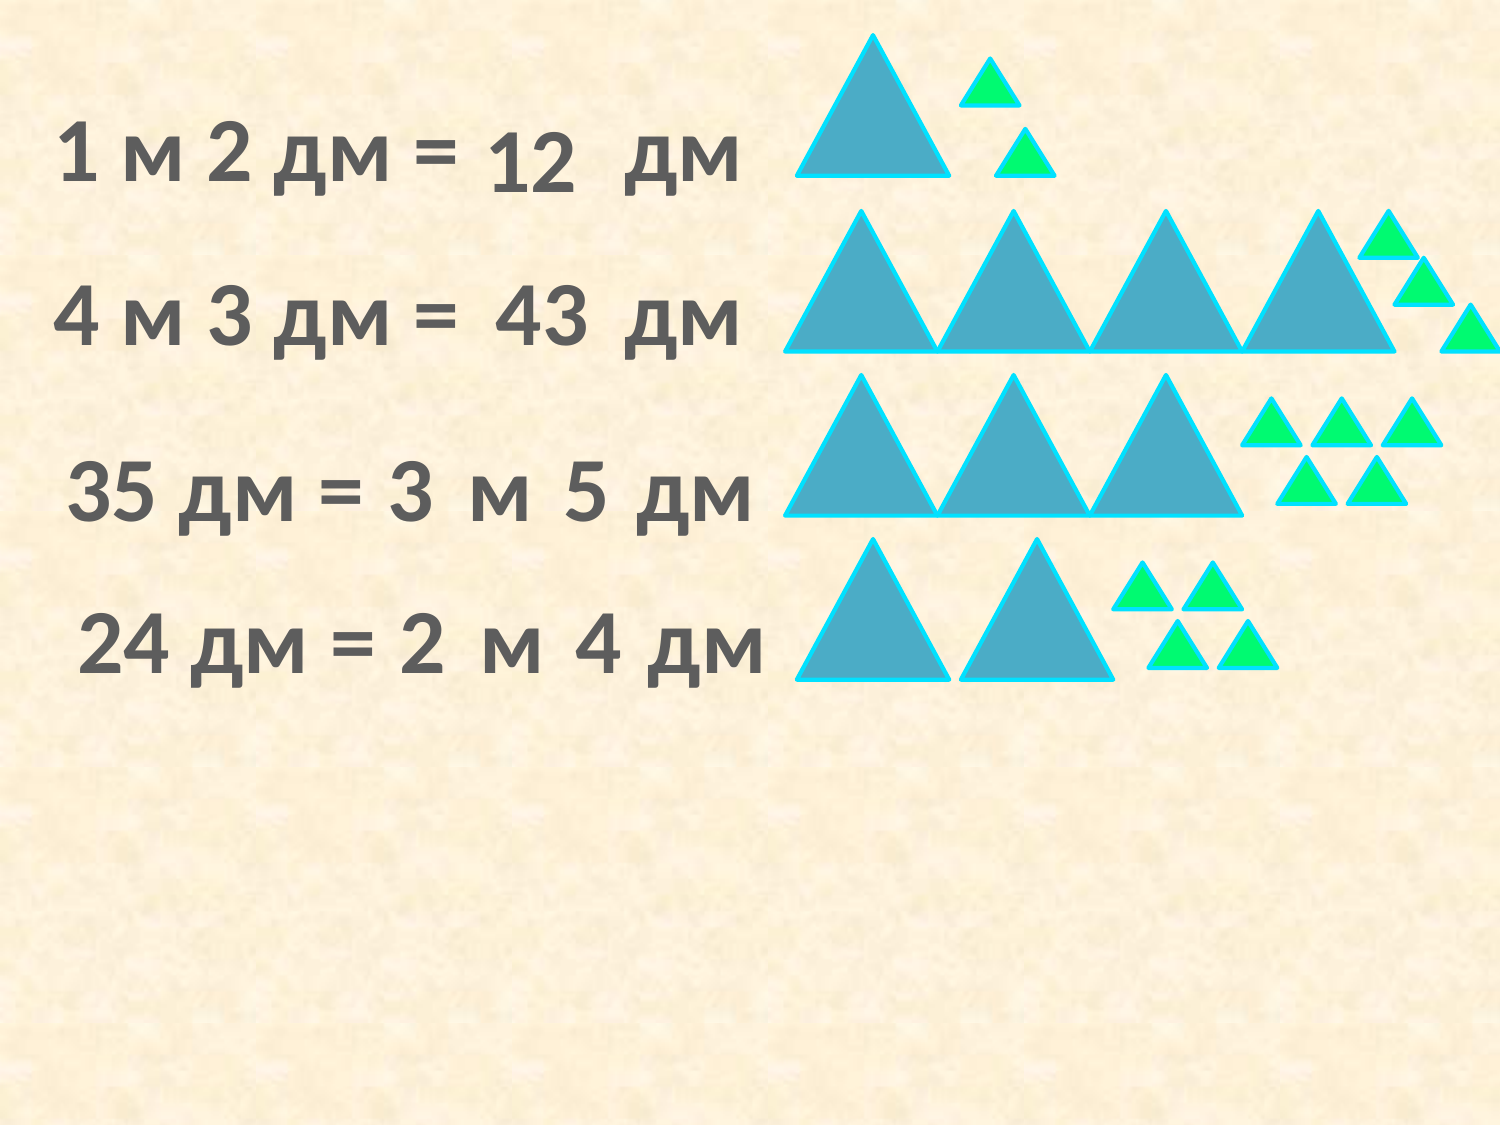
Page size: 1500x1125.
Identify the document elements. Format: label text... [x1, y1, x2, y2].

text_box [783, 372, 937, 518]
text_box 4 м 3 дм = дм [604, 246, 760, 371]
text_box [1111, 560, 1174, 612]
text_box [1439, 302, 1500, 354]
text_box [783, 208, 937, 354]
text_box [1216, 618, 1280, 671]
text_box 4 [539, 574, 637, 700]
text_box 2 [363, 574, 461, 700]
text_box [1240, 208, 1397, 354]
text_box [1240, 396, 1303, 448]
text_box 35 дм = м дм [450, 421, 527, 547]
text_box [935, 372, 1090, 518]
text_box [994, 126, 1057, 178]
text_box [1380, 396, 1444, 448]
text_box [794, 33, 952, 178]
text_box 43 [480, 246, 604, 371]
text_box [1357, 208, 1420, 260]
text_box [1310, 396, 1373, 448]
text_box 24 дм = м дм [61, 574, 363, 700]
text_box [1392, 255, 1455, 307]
text_box 24 дм = м дм [461, 574, 539, 700]
text_box [959, 536, 1116, 682]
text_box [935, 208, 1090, 354]
text_box 4 м 3 дм = дм [38, 246, 480, 371]
text_box [1087, 208, 1242, 354]
text_box [1146, 618, 1209, 671]
text_box 1 м 2 дм = дм [38, 81, 760, 207]
text_box [959, 56, 1022, 108]
text_box [1181, 560, 1244, 612]
text_box 35 дм = м дм [626, 421, 772, 547]
text_box 3 [351, 421, 450, 547]
text_box 5 [527, 421, 626, 547]
text_box 12 [469, 93, 593, 219]
text_box [1275, 454, 1338, 506]
text_box [1087, 372, 1245, 518]
text_box 35 дм = м дм [50, 421, 351, 547]
text_box 24 дм = м дм [637, 574, 784, 700]
picture [0, 0, 1500, 1125]
text_box [794, 536, 952, 682]
text_box [1345, 454, 1408, 506]
